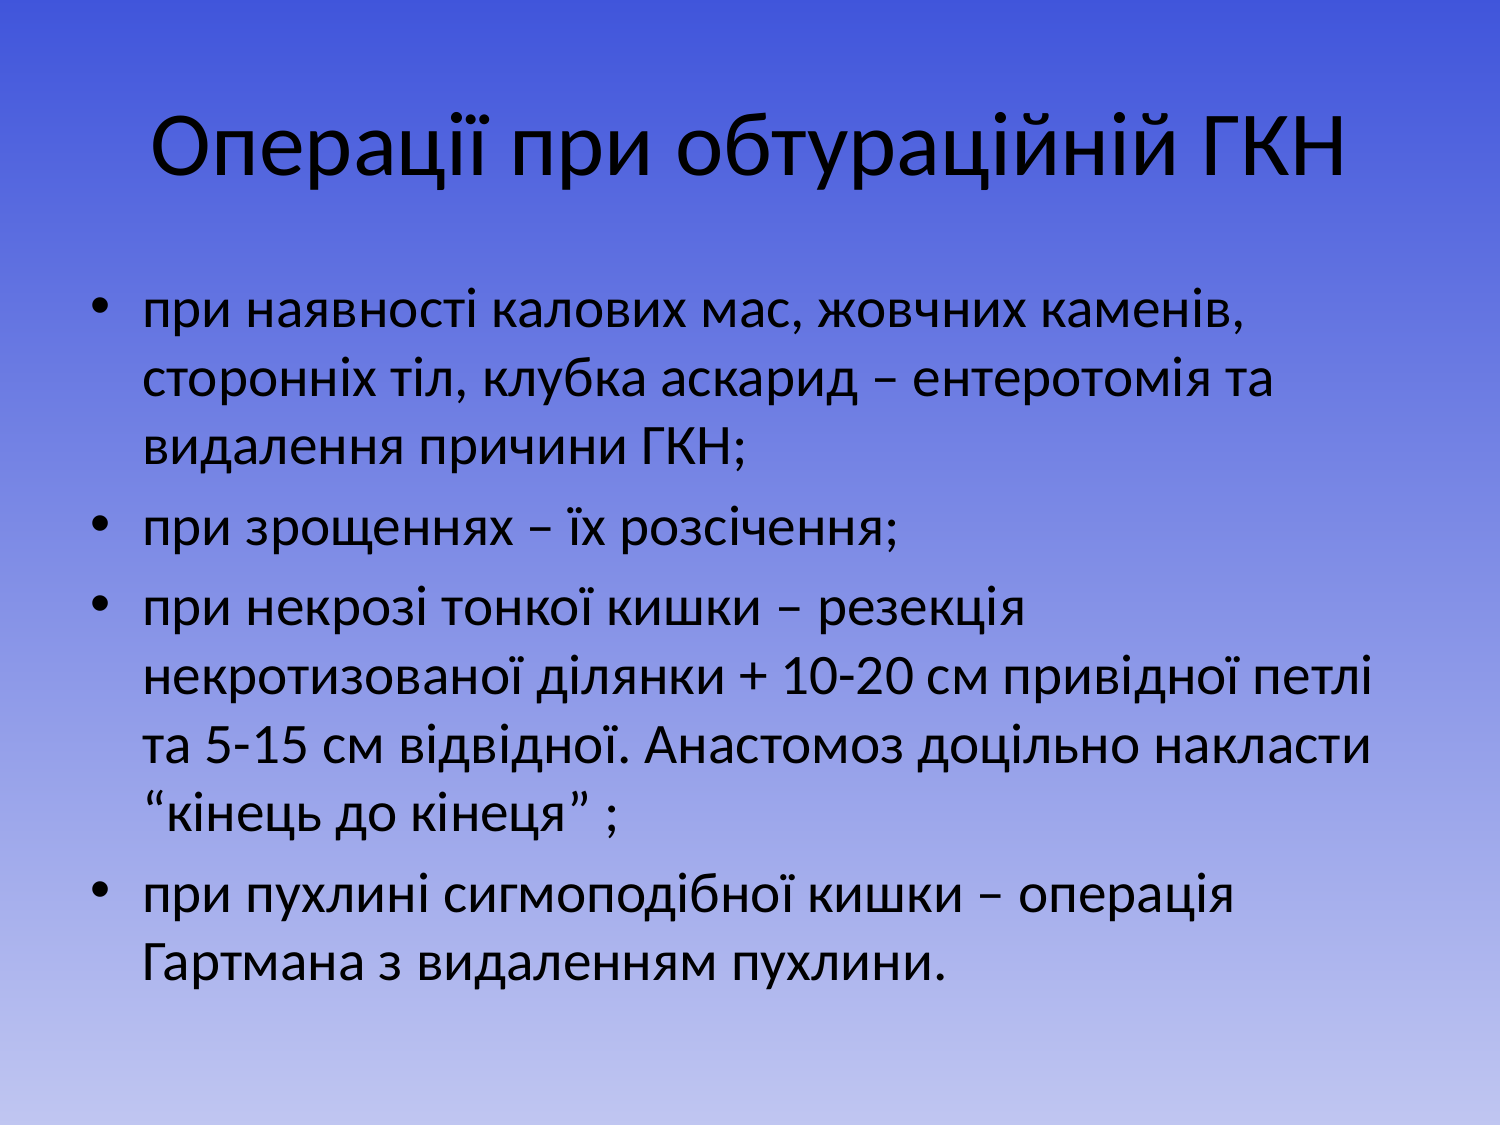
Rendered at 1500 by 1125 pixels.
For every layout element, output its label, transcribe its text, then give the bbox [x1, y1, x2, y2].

title Операції при обтураційній ГКН [75, 45, 1425, 233]
list при наявності калових мас, жовчних каменів, сторонніх тіл, клубка аскарид – ентеротомія та видалення причини ГКН; при зрощеннях – їх розсічення; при некрозі тонкої кишки – резекція некротизованої ділянки + 10-20 см привідної петлі та 5-15 см відвідної. Анастомоз доцільно накласти “кінець до кінеця” ; при пухлині сигмоподібної кишки – операція Гартмана з видаленням пухлини. [75, 262, 1425, 1005]
